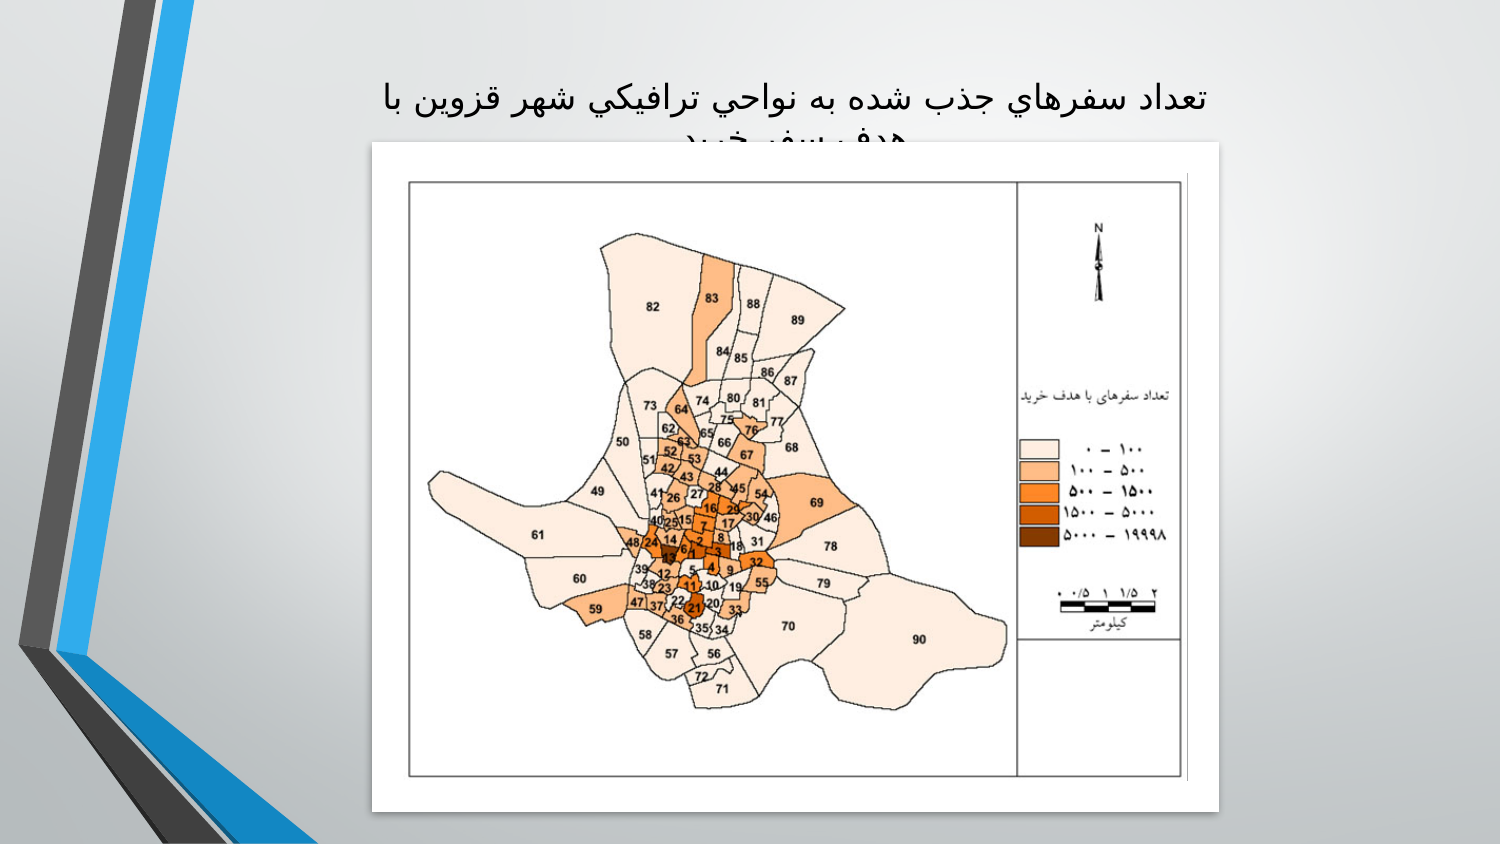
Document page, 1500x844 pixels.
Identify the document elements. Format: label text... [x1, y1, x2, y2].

title تعداد سفرهاي جذب شده به نواحي ترافيكي شهر قزوين با هدف سفر خريد [355, 62, 1235, 174]
picture [402, 173, 1188, 781]
